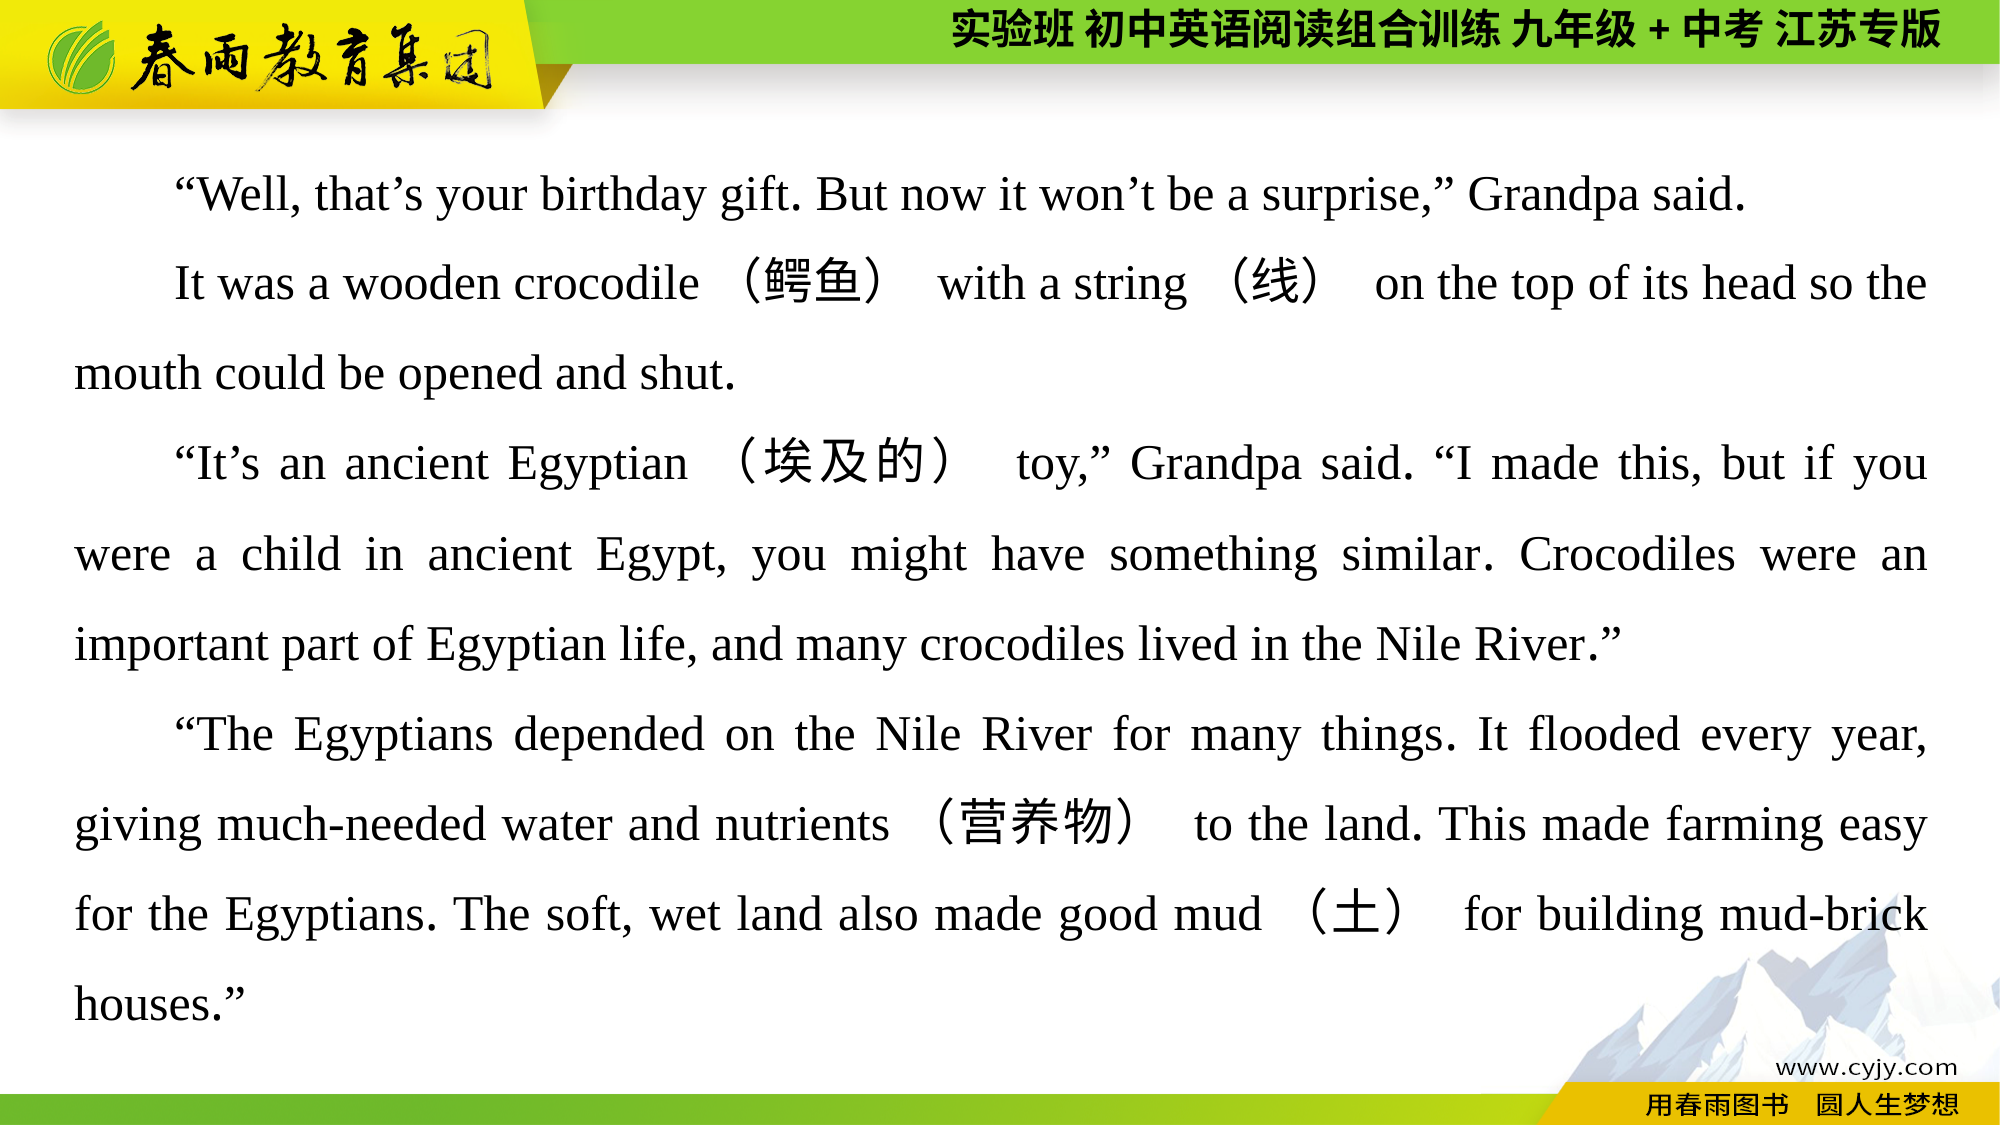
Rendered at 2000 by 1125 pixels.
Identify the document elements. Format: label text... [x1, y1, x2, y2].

picture [0, 0, 2000, 1125]
list “Well, that’s your birthday gift. But now it won’t be a surprise,” Grandpa said. It was a wooden crocodile（鳄鱼） with a string（线） on the top of its head so the mouth could be opened and shut. “It’s an ancient Egyptian（埃及的） toy,” Grandpa said. “I made this, but if you were a child in ancient Egypt, you might have something similar. Crocodiles were an important part of Egyptian life, and many crocodiles lived in the Nile River.” “The Egyptians depended on the Nile River for many things. It flooded every year, giving much-needed water and nutrients（营养物） to the land. This made farming easy for the Egyptians. The soft, wet land also made good mud（土） for building mud-brick houses.” [59, 122, 1944, 1047]
